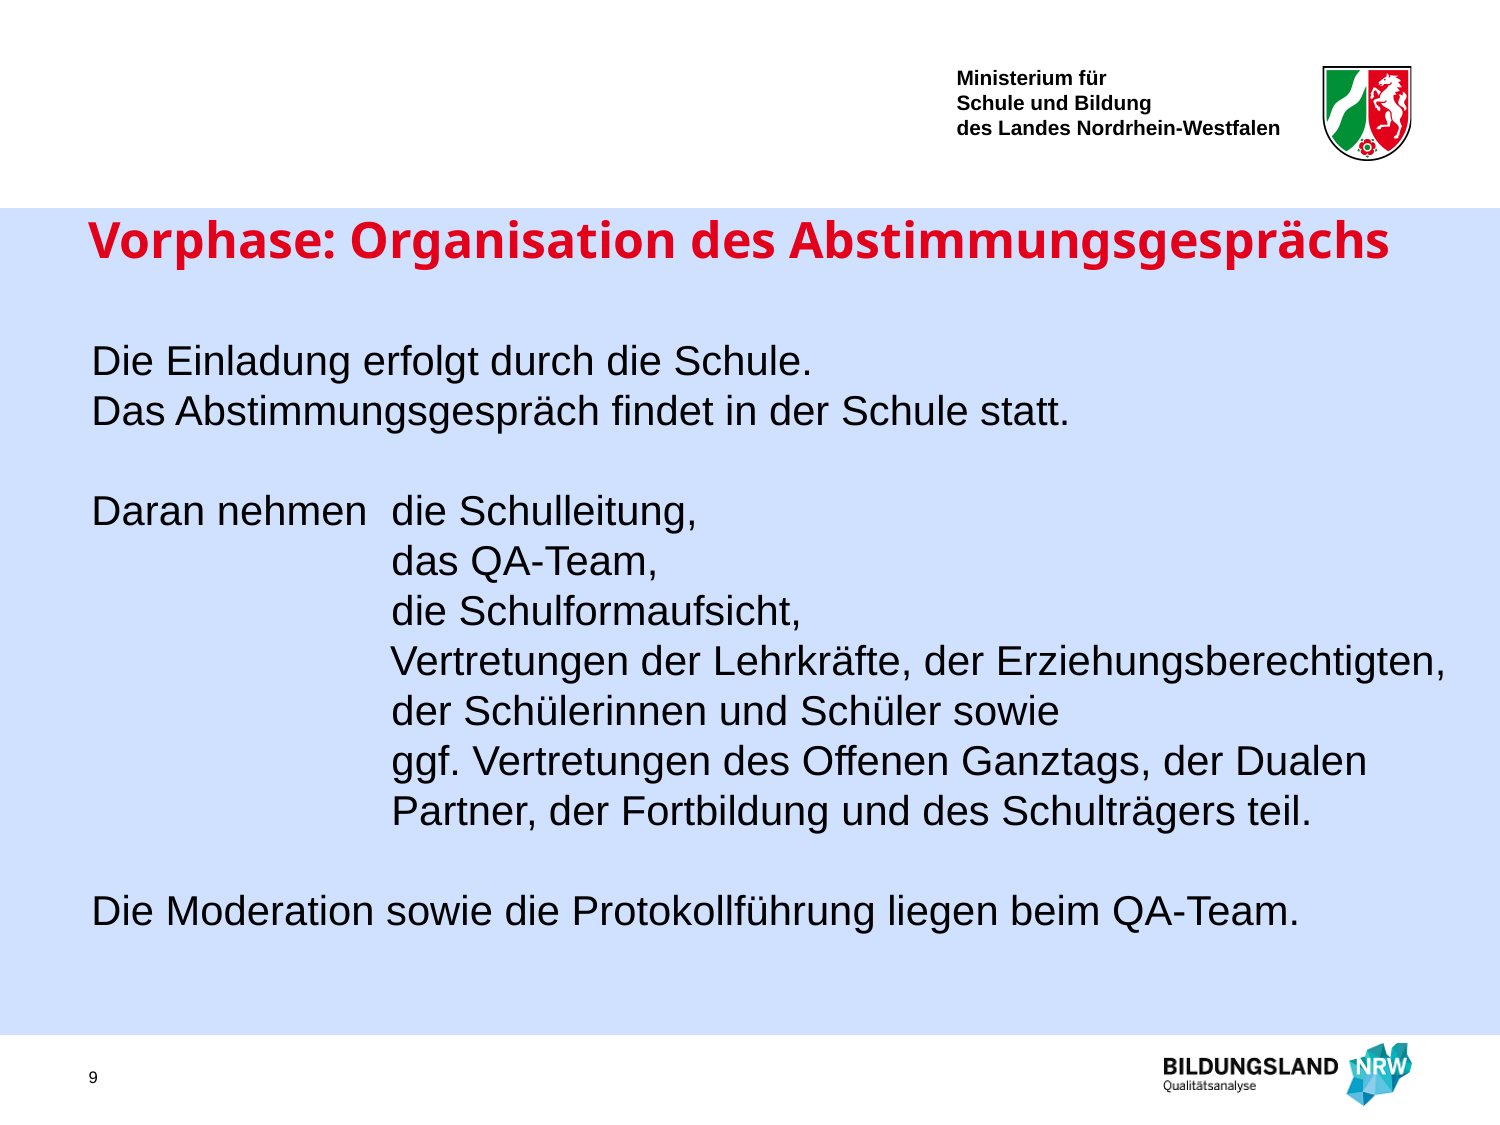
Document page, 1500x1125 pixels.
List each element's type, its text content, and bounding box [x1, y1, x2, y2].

picture [1163, 1043, 1412, 1106]
title Vorphase: Organisation des Abstimmungsgesprächs [88, 208, 1412, 277]
text_box Die Einladung erfolgt durch die Schule. Das Abstimmungsgespräch findet in der Schule statt. Daran nehmen die Schulleitung, das QA-Team, die Schulformaufsicht, Vertretungen der Lehrkräfte, der Erziehungsberechtigten, der Schülerinnen und Schüler sowie ggf. Vertretungen des Offenen Ganztags, der Dualen Partner, der Fortbildung und des Schulträgers teil. Die Moderation sowie die Protokollführung liegen beim QA-Team. [76, 326, 1495, 942]
slide_number 9 [88, 1067, 136, 1124]
picture [1320, 66, 1412, 161]
